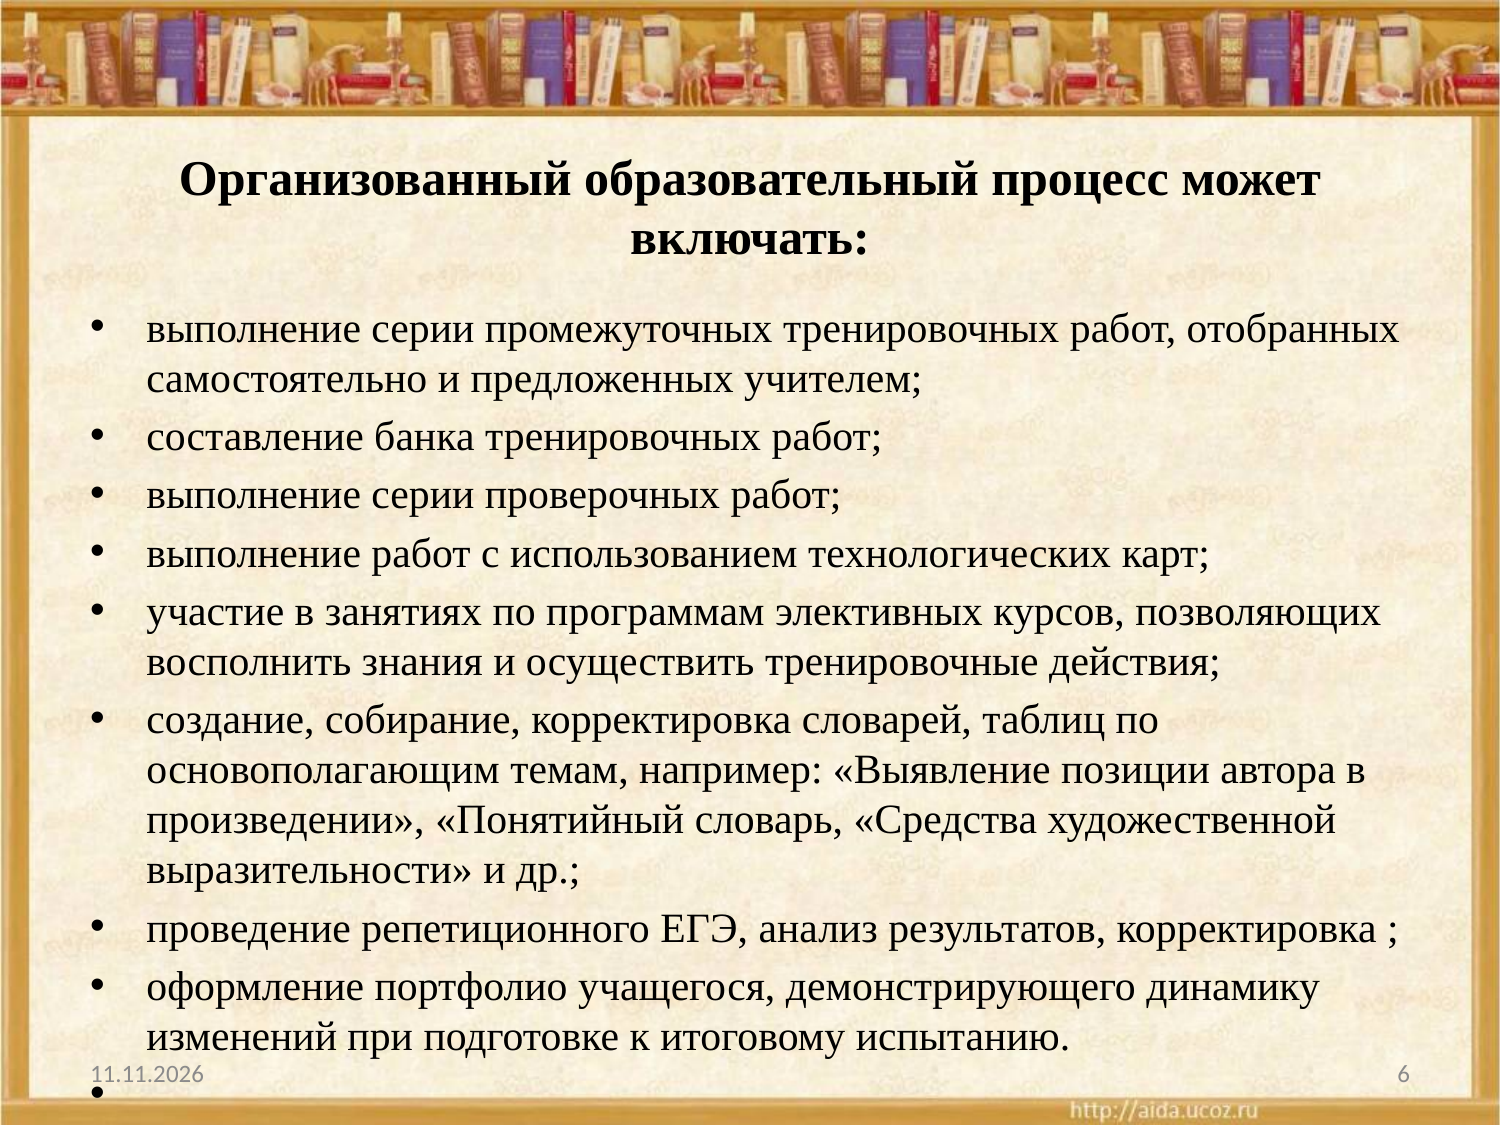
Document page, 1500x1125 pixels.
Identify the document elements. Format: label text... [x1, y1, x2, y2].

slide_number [75, 1042, 425, 1103]
slide_number 6 [1074, 1042, 1425, 1103]
picture [0, 0, 1500, 1125]
list выполнение серии промежуточных тренировочных работ, отобранных самостоятельно и предложенных учителем; составление банка тренировочных работ; выполнение серии проверочных работ; выполнение работ с использованием технологических карт; участие в занятиях по программам элективных курсов, позволяющих восполнить знания и осуществить тренировочные действия; создание, собирание, корректировка словарей, таблиц по основополагающим темам, например: «Выявление позиции автора в произведении», «Понятийный словарь, «Средства художественной выразительности» и др.; проведение репетиционного ЕГЭ, анализ результатов, корректировка ; оформление портфолио учащегося, демонстрирующего динамику изменений при подготовке к итоговому испытанию. [75, 292, 1425, 1005]
title Организованный образовательный процесс может включать: [75, 140, 1425, 270]
